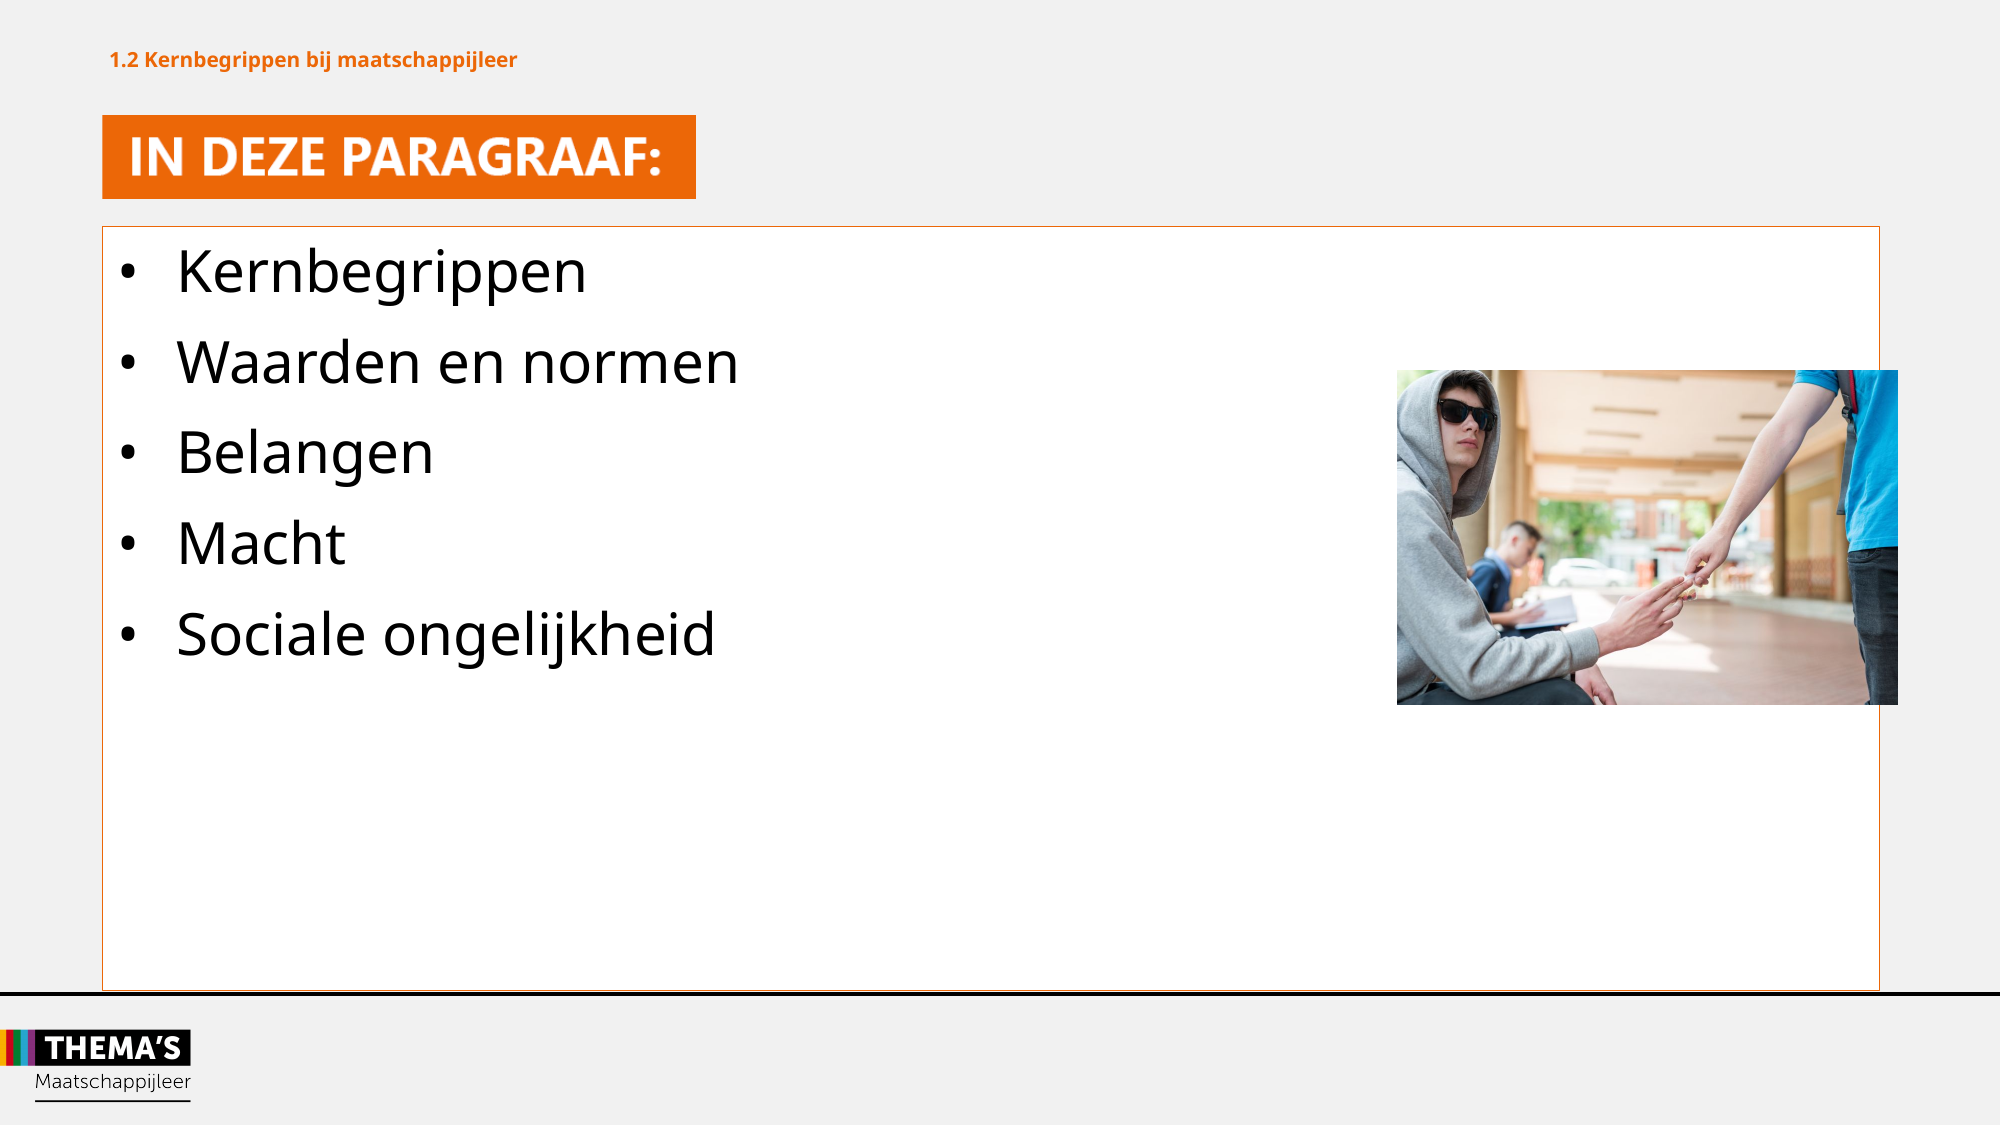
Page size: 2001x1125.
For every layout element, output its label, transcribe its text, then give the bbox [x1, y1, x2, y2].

picture [0, 993, 203, 1125]
picture [1397, 370, 1898, 705]
list • Kernbegrippen • Waarden en normen • Belangen • Macht • Sociale ongelijkheid [102, 226, 1880, 991]
list 1.2 Kernbegrippen bij maatschappijleer [94, 33, 941, 88]
